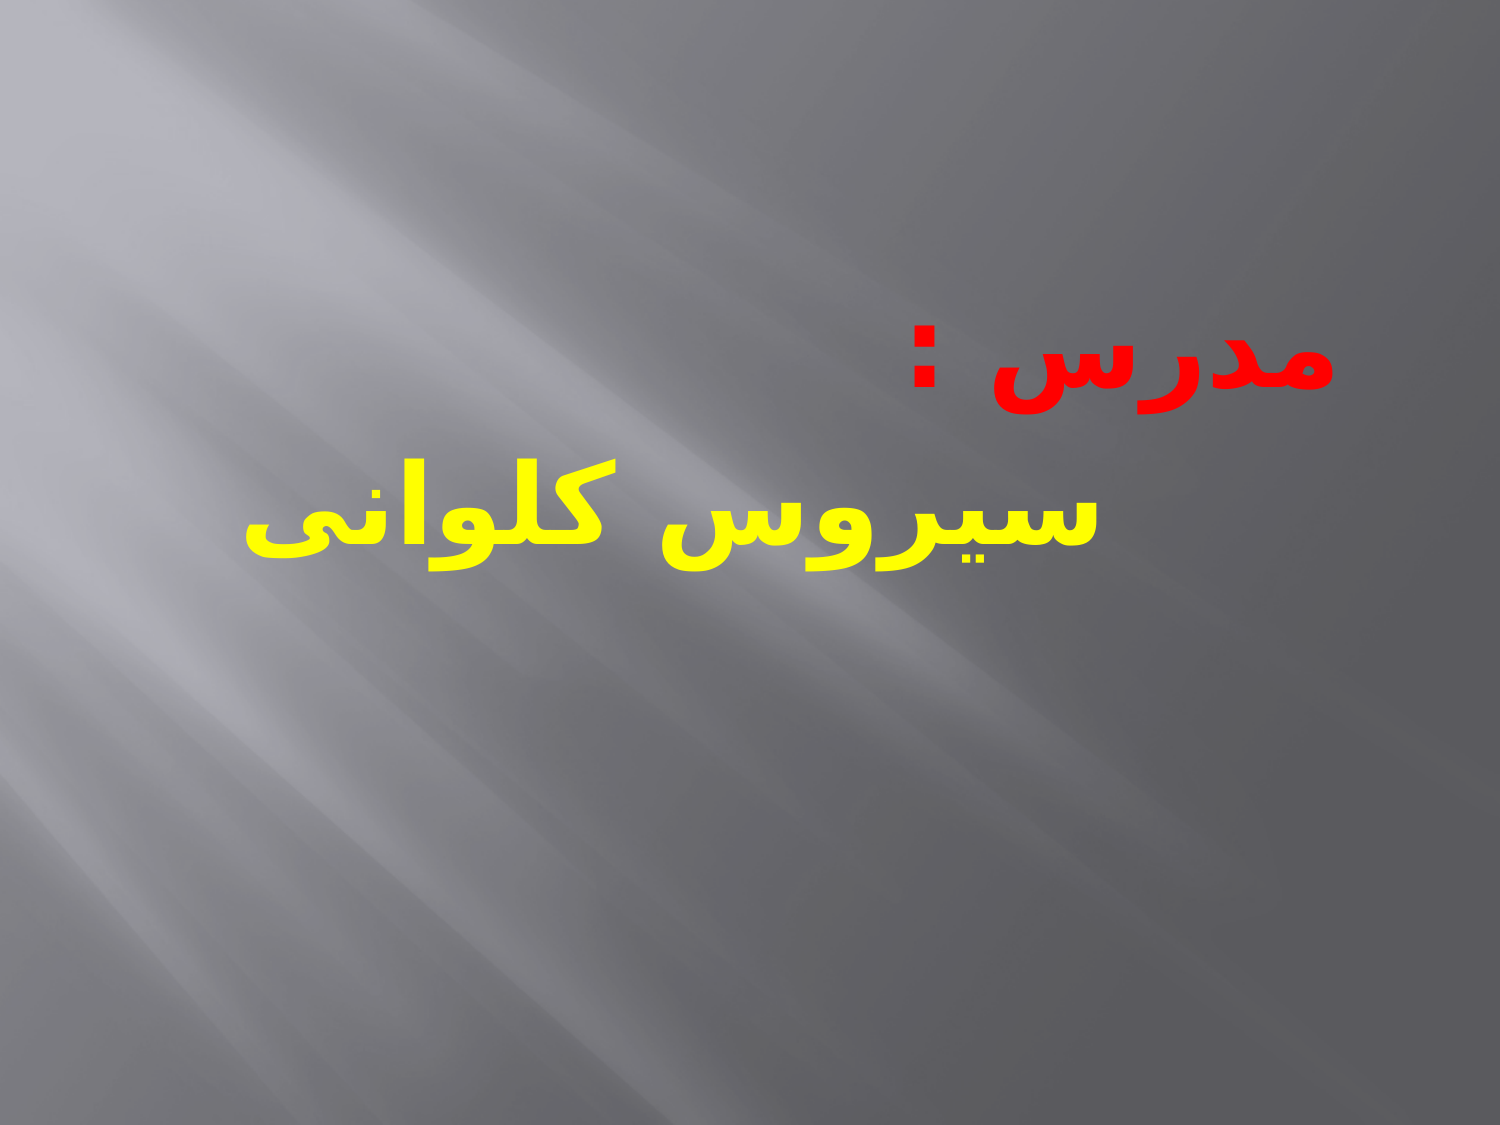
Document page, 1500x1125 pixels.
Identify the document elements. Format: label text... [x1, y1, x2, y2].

list مدرس : سیروس کلوانی [29, 267, 1380, 1040]
